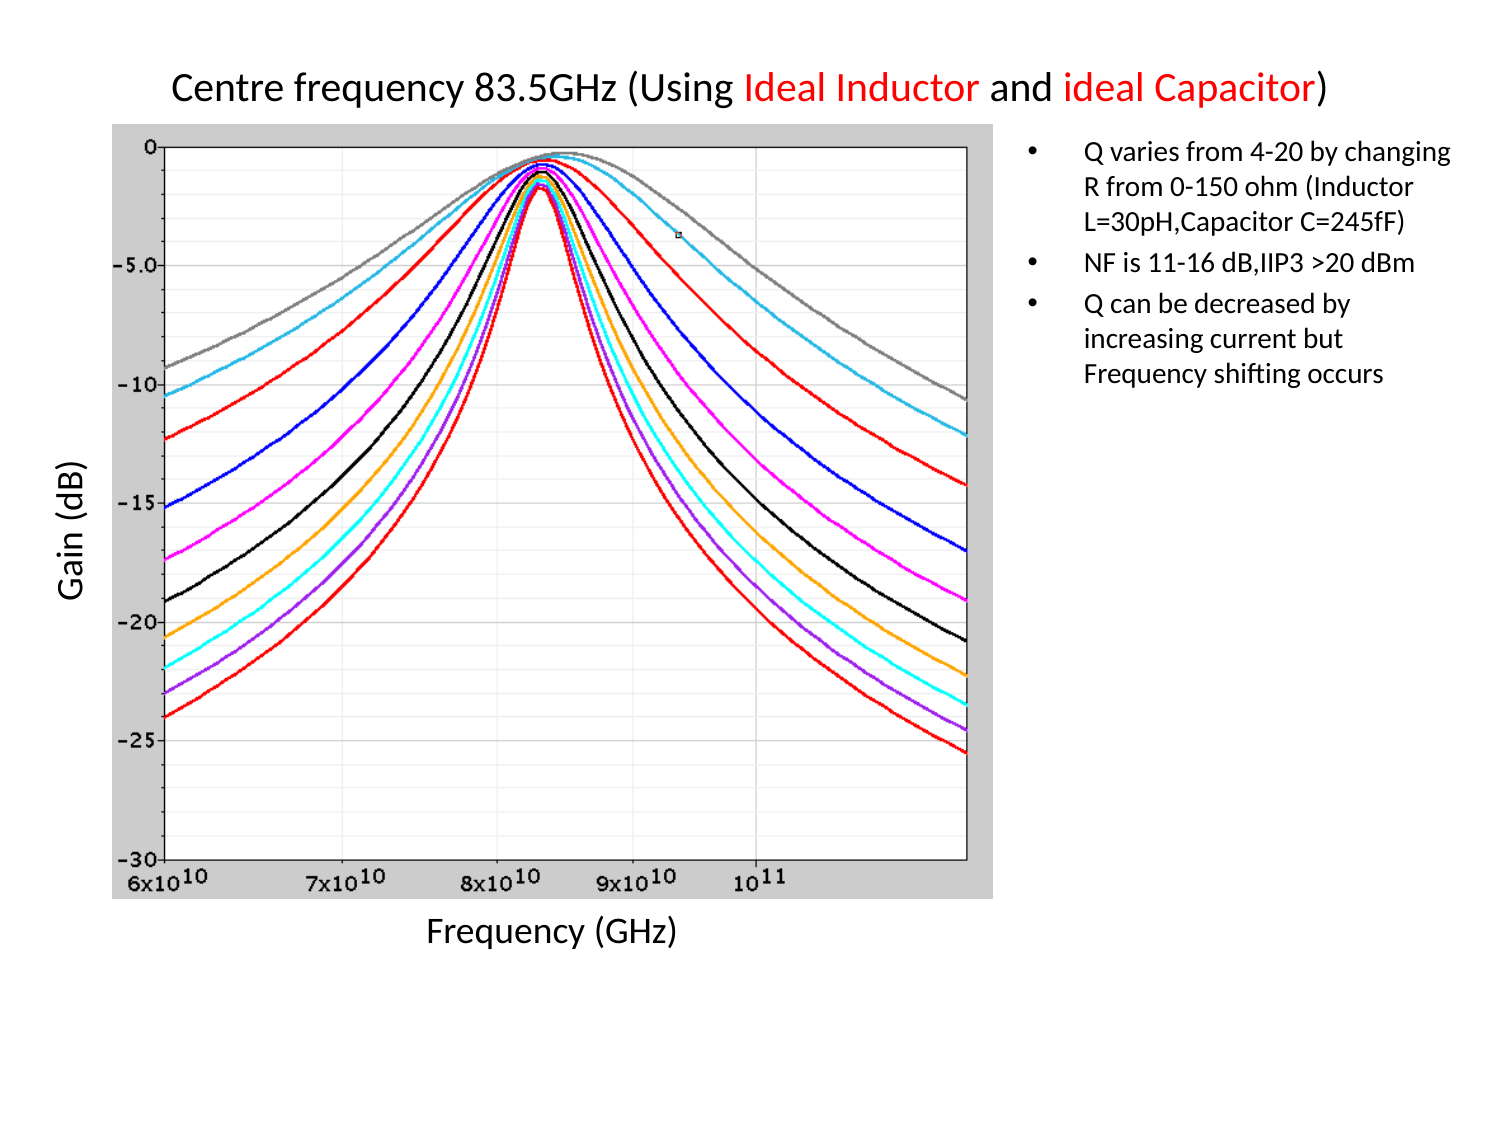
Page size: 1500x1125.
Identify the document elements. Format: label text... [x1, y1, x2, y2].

list Q varies from 4-20 by changing R from 0-150 ohm (Inductor L=30pH,Capacitor C=245fF) NF is 11-16 dB,IIP3 >20 dBm Q can be decreased by increasing current but Frequency shifting occurs [1012, 125, 1488, 500]
title Centre frequency 83.5GHz (Using Ideal Inductor and ideal Capacitor) [75, 45, 1425, 125]
picture [112, 124, 993, 899]
text_box Gain (dB) [37, 444, 98, 616]
text_box Frequency (GHz) [411, 907, 694, 959]
